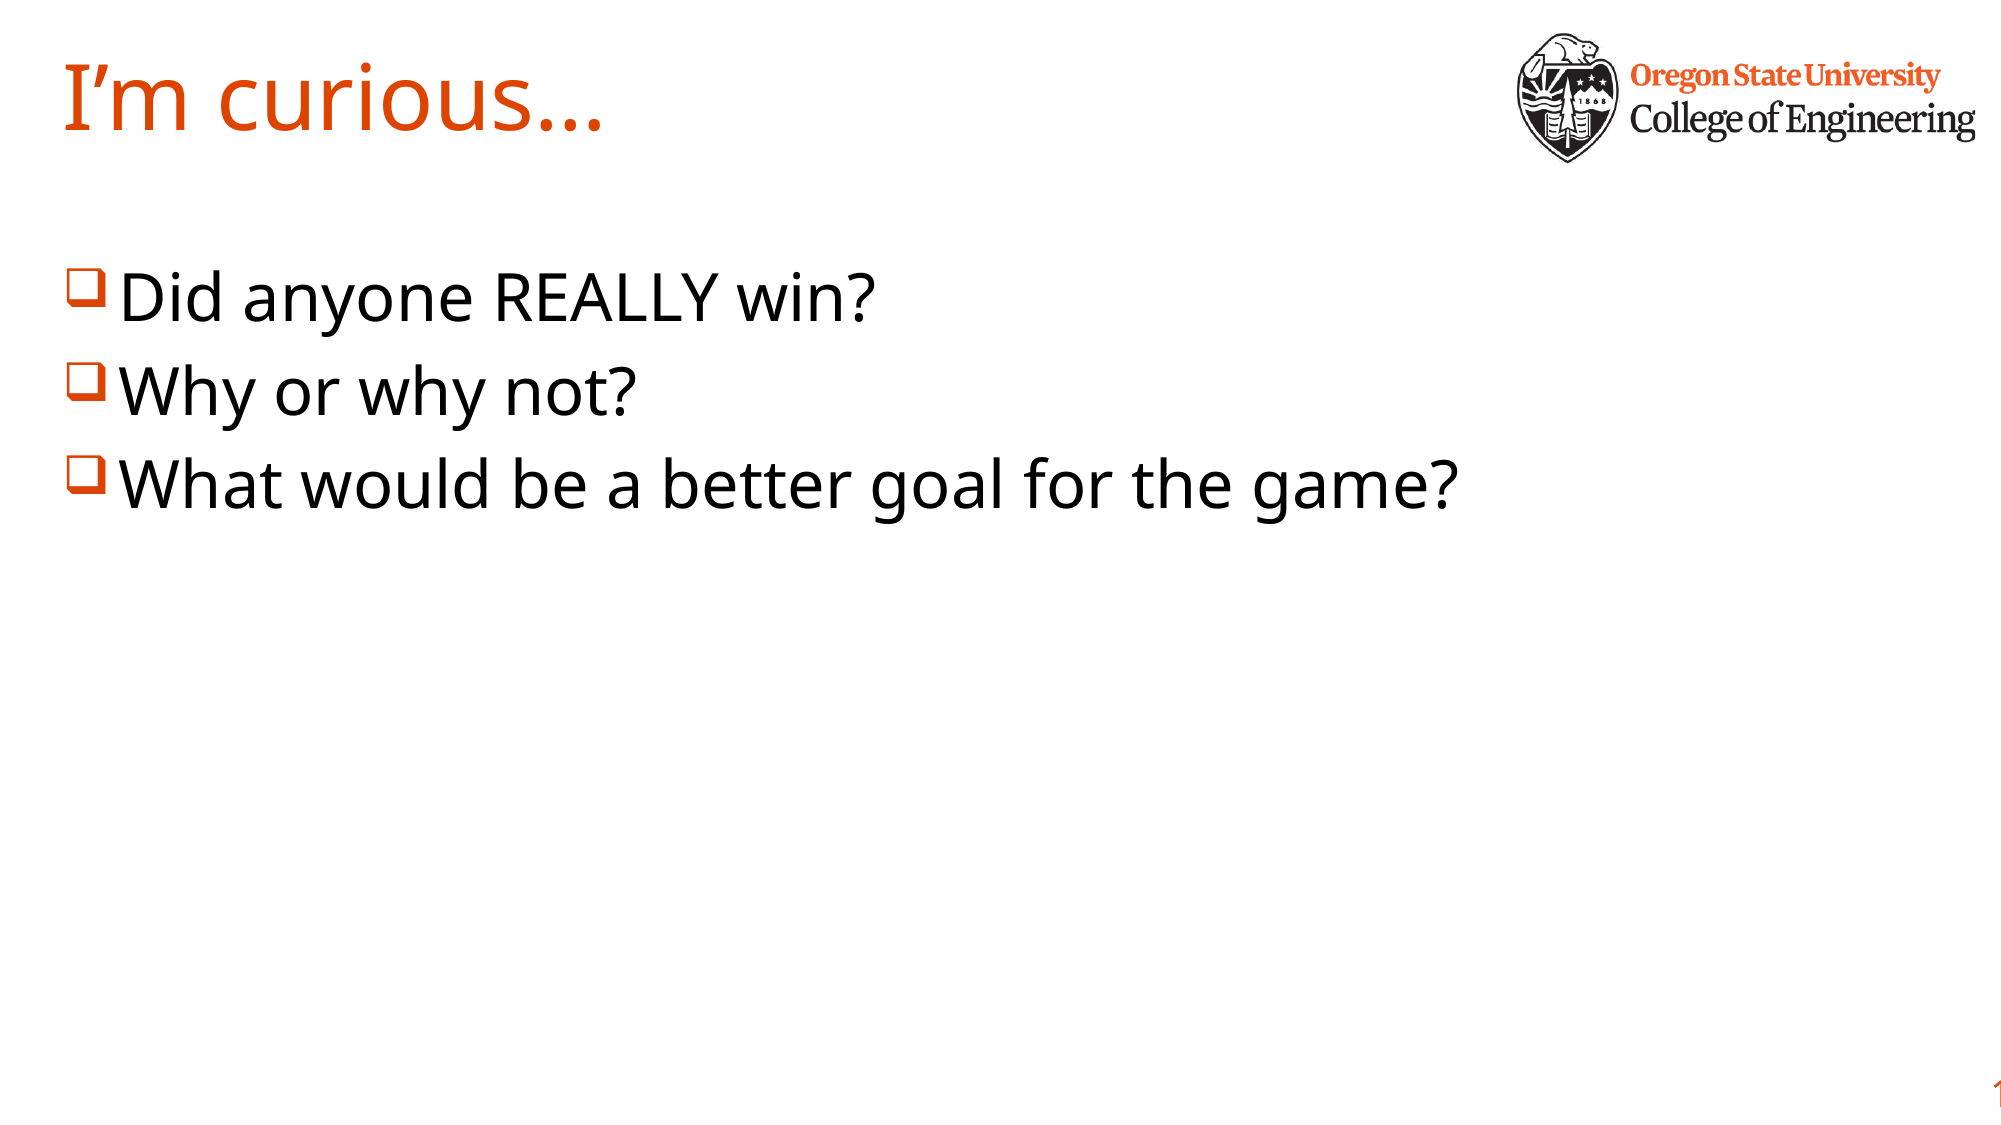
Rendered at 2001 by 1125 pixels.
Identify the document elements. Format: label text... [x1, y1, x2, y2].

title I’m curious… [48, 31, 1490, 228]
list Did anyone REALLY win? Why or why not? What would be a better goal for the game? [48, 247, 1965, 1074]
